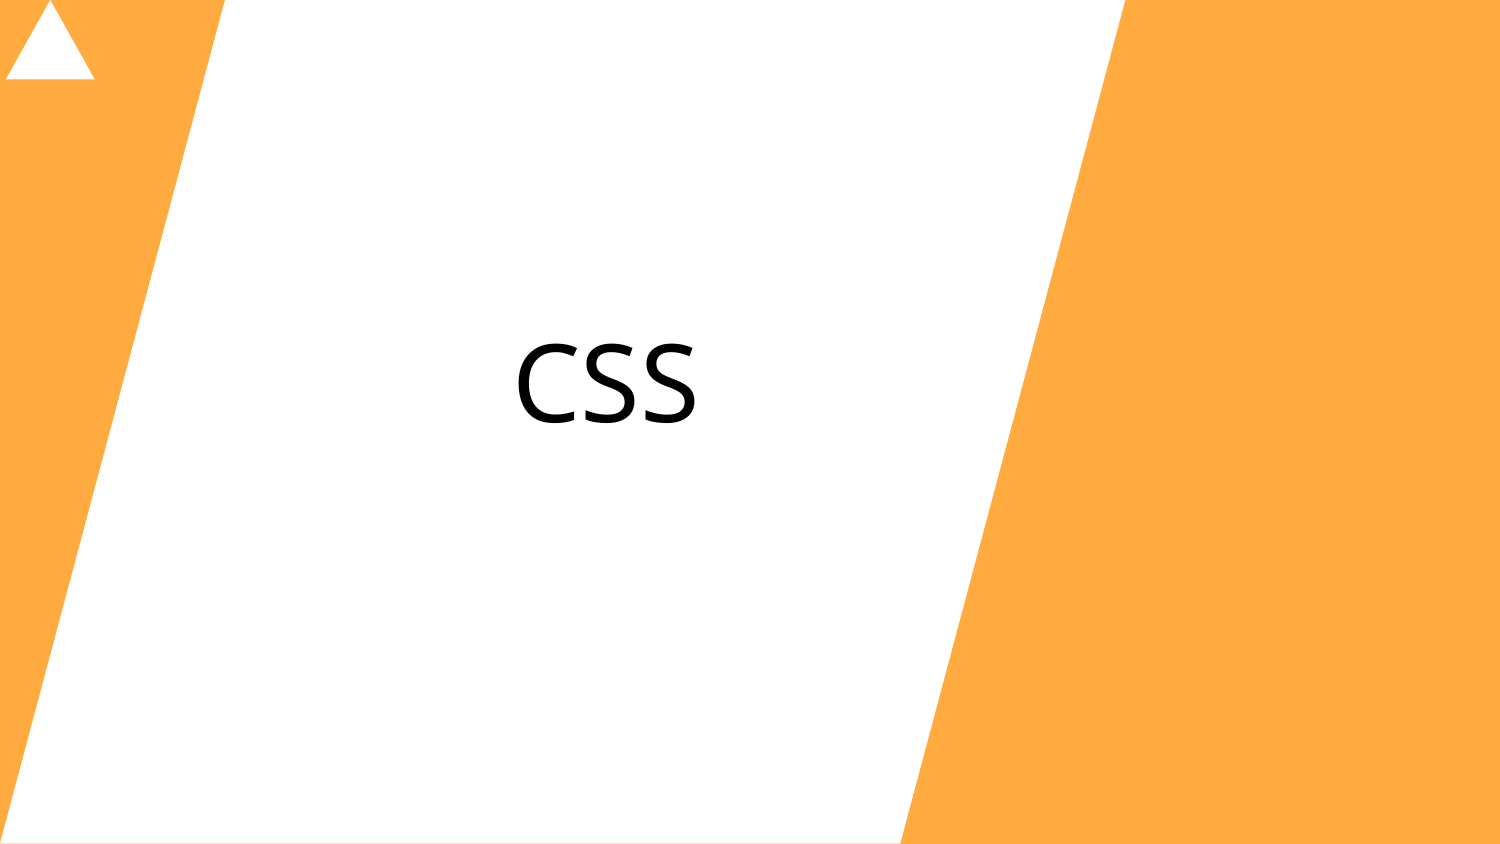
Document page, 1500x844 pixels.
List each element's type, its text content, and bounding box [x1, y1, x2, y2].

title CSS [51, 45, 1161, 459]
